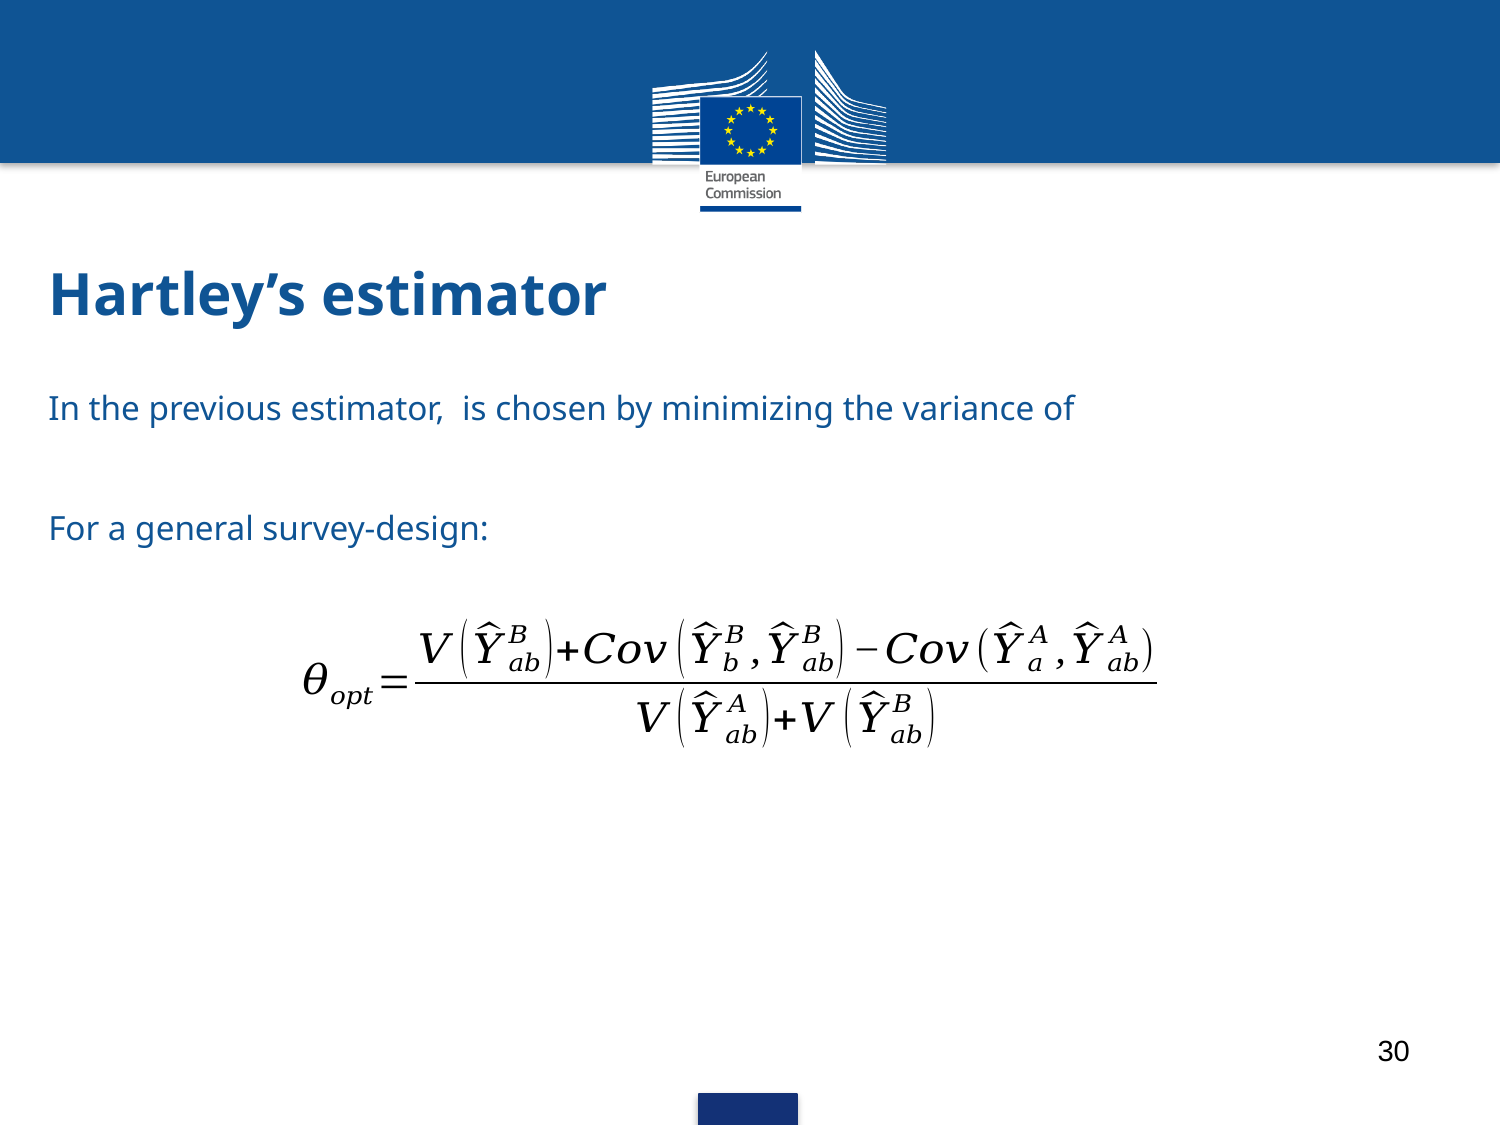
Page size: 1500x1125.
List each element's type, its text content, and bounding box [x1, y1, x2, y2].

title Hartley’s estimator [33, 215, 1425, 370]
slide_number 30 [1074, 1024, 1426, 1103]
